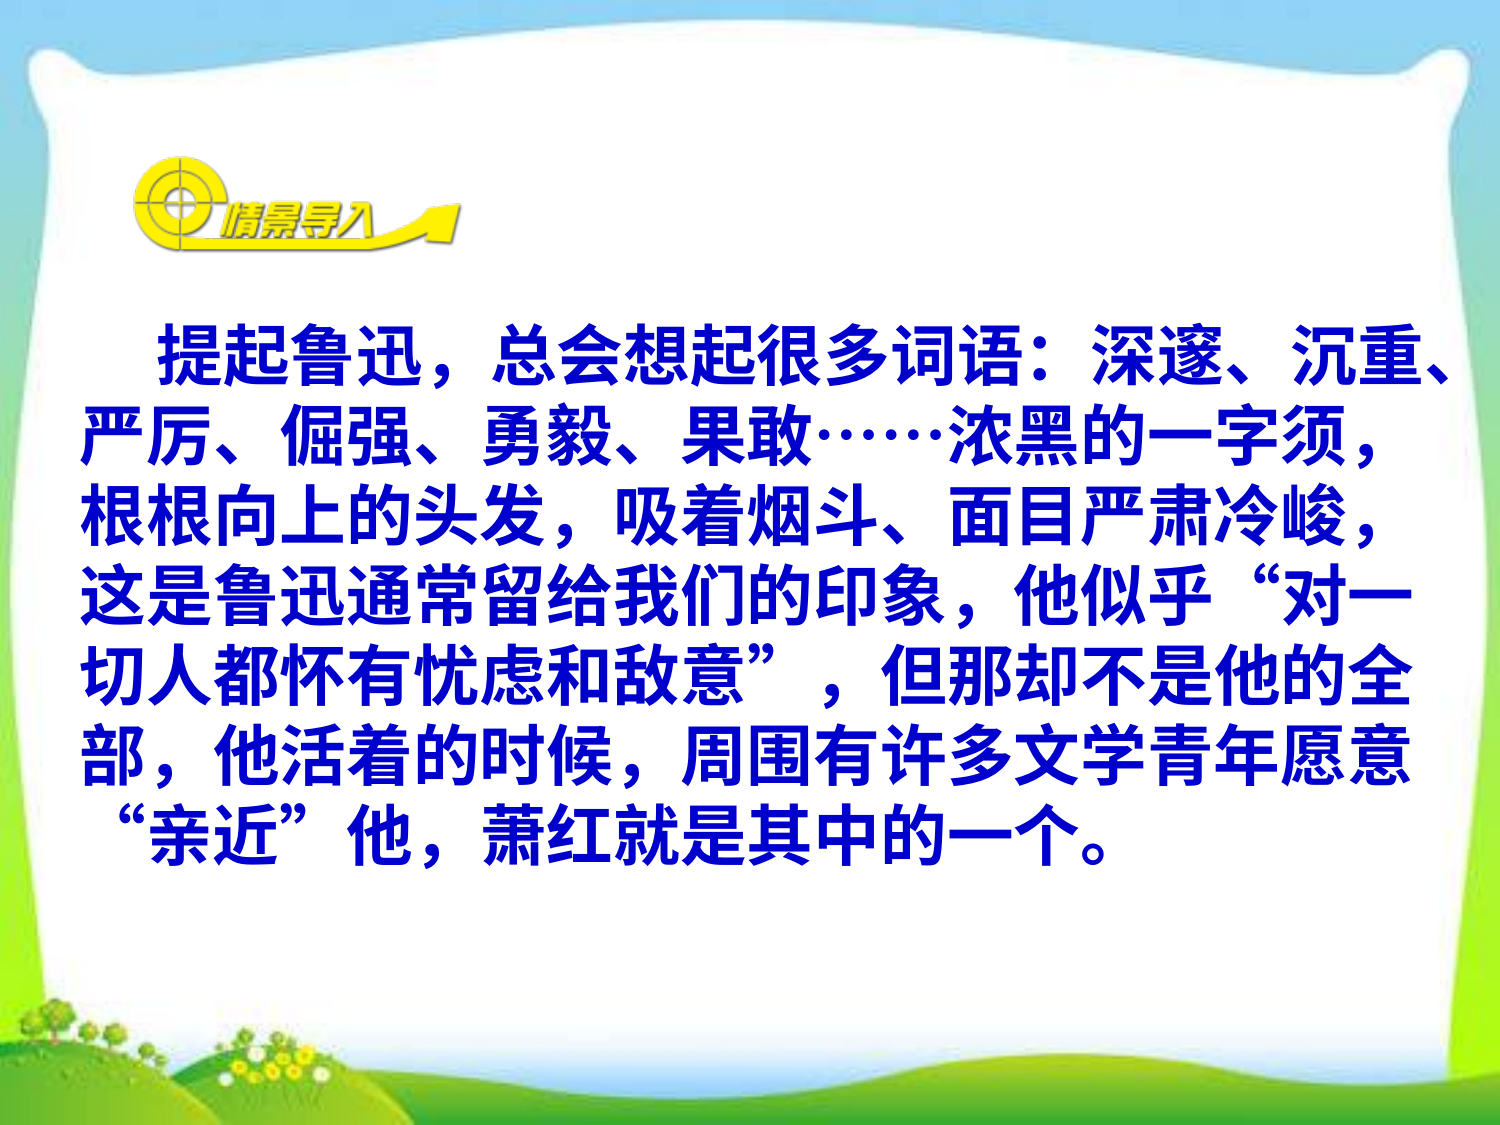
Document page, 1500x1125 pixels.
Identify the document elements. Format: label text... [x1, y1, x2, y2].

picture [0, 0, 1500, 1125]
text_box 提起鲁迅，总会想起很多词语：深邃、沉重、严厉、倔强、勇毅、果敢……浓黑的一字须，根根向上的头发，吸着烟斗、面目严肃冷峻，这是鲁迅通常留给我们的印象，他似乎“对一切人都怀有忧虑和敌意”，但那却不是他的全部，他活着的时候，周围有许多文学青年愿意“亲近”他，萧红就是其中的一个。 [64, 306, 1459, 882]
